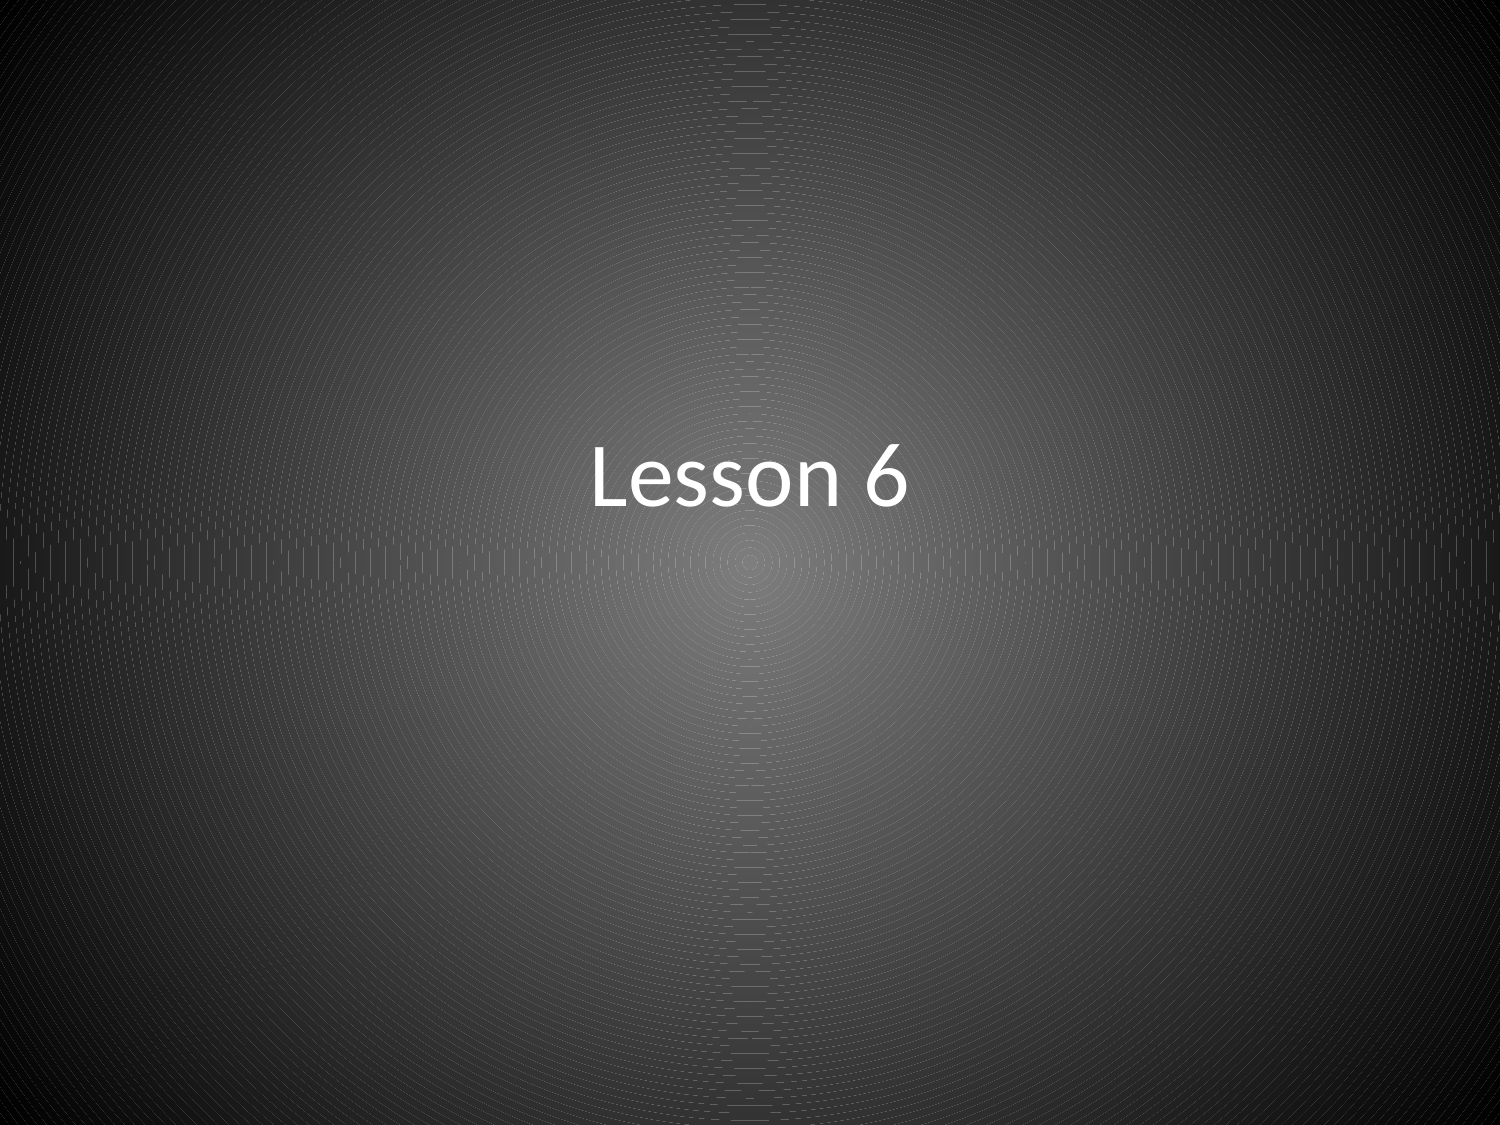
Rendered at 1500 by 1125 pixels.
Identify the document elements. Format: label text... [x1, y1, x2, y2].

title Lesson 6 [112, 349, 1388, 591]
